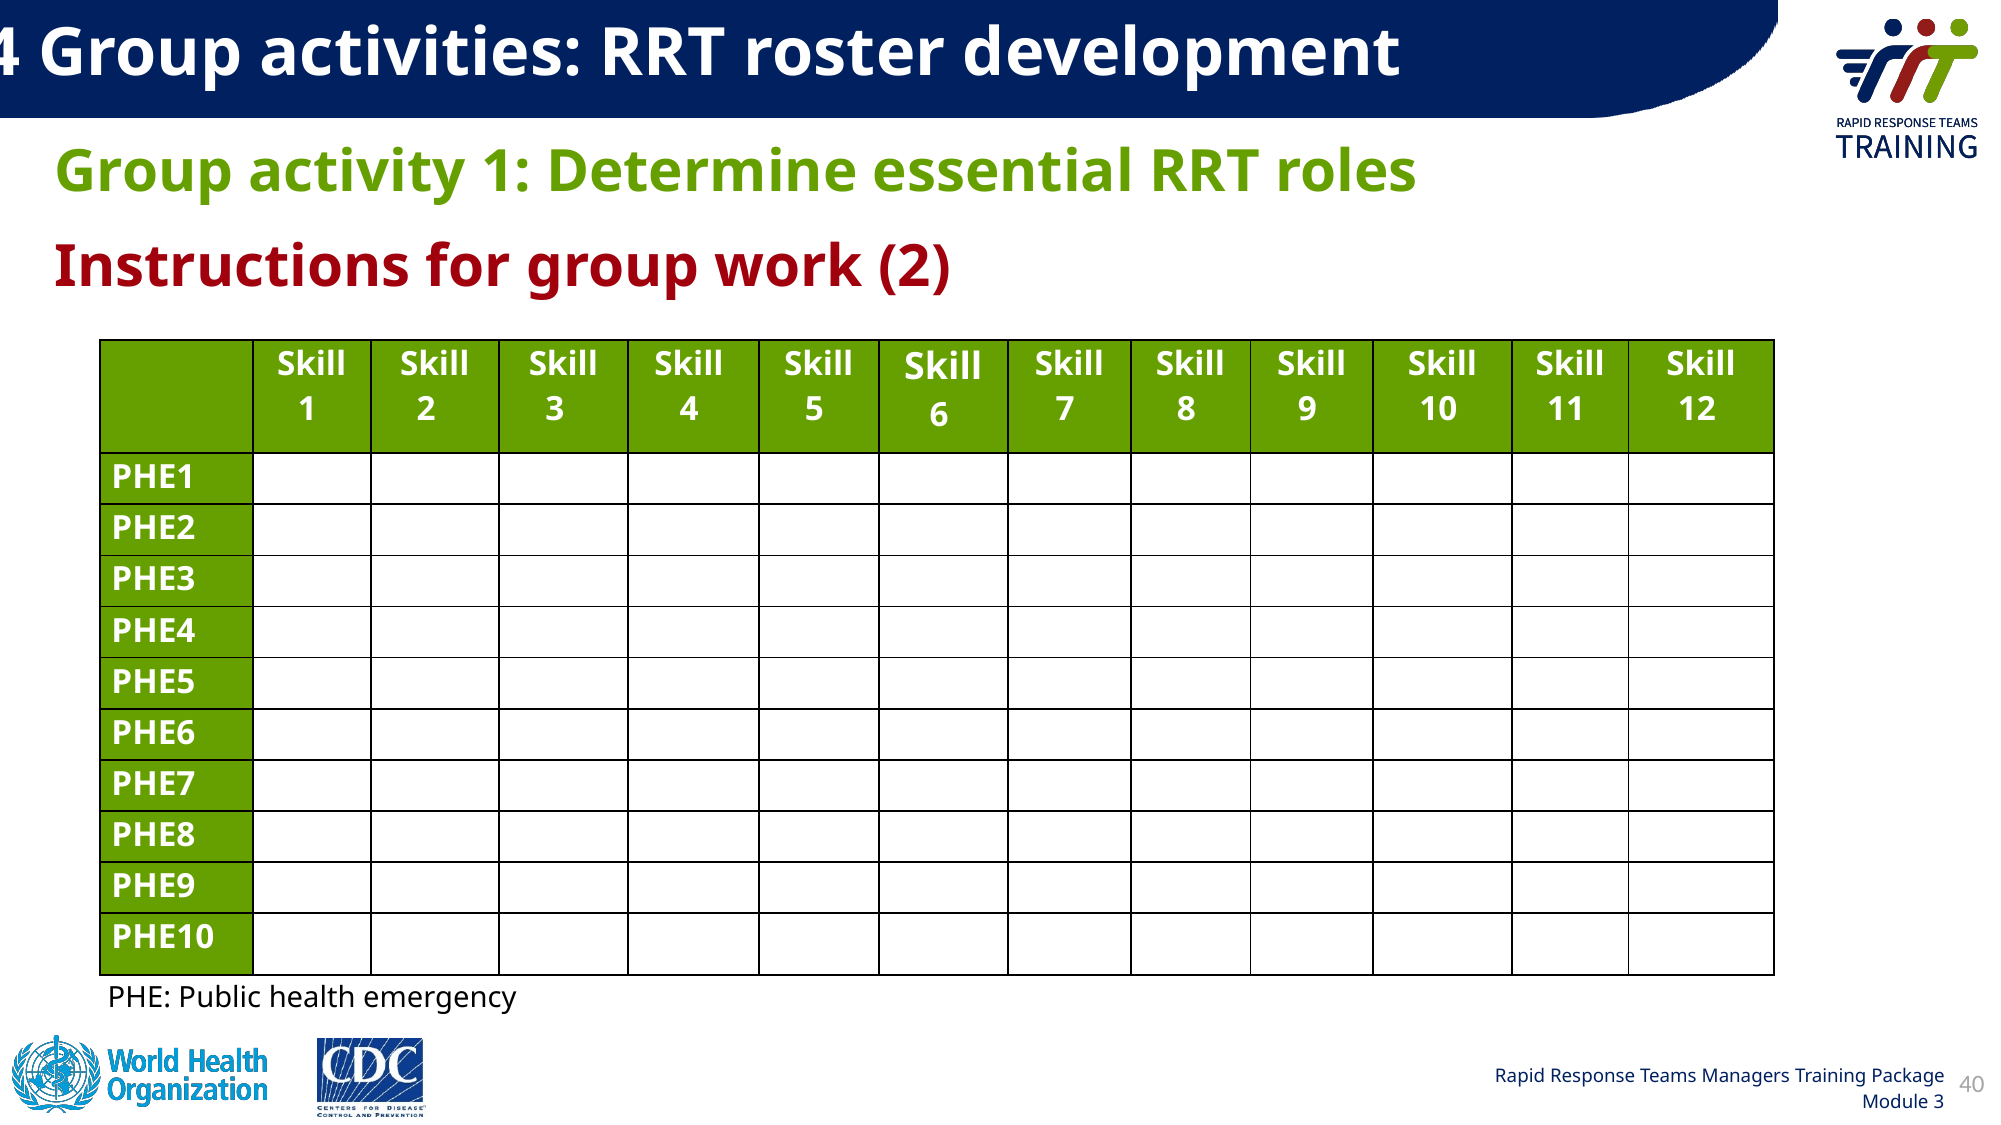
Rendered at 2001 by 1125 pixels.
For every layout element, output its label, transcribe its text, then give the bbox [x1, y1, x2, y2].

table_cell [629, 863, 758, 912]
table_cell [1629, 607, 1773, 657]
text_box PHE: Public health emergency [100, 970, 747, 1021]
table_cell [760, 454, 878, 503]
picture [1835, 19, 1978, 167]
table_cell [1513, 505, 1628, 555]
table_cell PHE5 [101, 658, 252, 708]
table_cell [254, 607, 370, 657]
table_cell [1009, 812, 1130, 861]
table_cell [760, 556, 878, 606]
table_cell [880, 812, 1007, 861]
table_cell [629, 812, 758, 861]
picture [34, 1054, 43, 1078]
table_cell [372, 658, 498, 708]
table_cell [1374, 556, 1511, 606]
table_cell [1513, 710, 1628, 759]
table_cell [1374, 607, 1511, 657]
picture [50, 1108, 62, 1113]
table_cell [880, 607, 1007, 657]
table_cell [760, 812, 878, 861]
table_cell [1251, 710, 1372, 759]
table_cell [1374, 812, 1511, 861]
table_cell [1132, 863, 1250, 912]
picture [22, 1062, 26, 1077]
table_cell PHE1 [101, 454, 252, 503]
table_cell [254, 454, 370, 503]
table_cell [1132, 812, 1250, 861]
table_cell [500, 812, 627, 861]
table_cell PHE3 [101, 556, 252, 606]
table_cell [1009, 607, 1130, 657]
table_cell [1513, 863, 1628, 912]
table_header Skill 9 [1251, 341, 1372, 452]
table_cell [1374, 454, 1511, 503]
table_cell [1132, 710, 1250, 759]
table_cell [372, 556, 498, 606]
table_cell [1374, 863, 1511, 912]
table_cell [1251, 607, 1372, 657]
table_cell [1374, 505, 1511, 555]
table_cell PHE2 [101, 505, 252, 555]
table_cell PHE10 [101, 914, 252, 970]
table_header Skill 3 [500, 341, 627, 452]
table_header Skill 7 [1009, 341, 1130, 452]
picture [40, 1062, 47, 1070]
table_header Skill 6 [880, 341, 1007, 452]
table_cell [1513, 556, 1628, 606]
table_cell [1251, 505, 1372, 555]
table_cell [500, 658, 627, 708]
table_cell [1009, 863, 1130, 912]
table_cell [760, 607, 878, 657]
picture [46, 1056, 54, 1062]
table_header Skill 1 [254, 341, 370, 452]
table_cell [372, 607, 498, 657]
table_cell [1009, 710, 1130, 759]
table_cell [629, 761, 758, 810]
table_cell [500, 863, 627, 912]
table_cell [1251, 556, 1372, 606]
table_cell [1374, 658, 1511, 708]
table_cell [372, 454, 498, 503]
table_cell [1629, 863, 1773, 912]
table_cell [1629, 710, 1773, 759]
table_cell [880, 761, 1007, 810]
table_cell [1132, 914, 1250, 974]
table_cell [880, 505, 1007, 555]
table_cell [1009, 556, 1130, 606]
table_cell [254, 761, 370, 810]
table_cell [880, 863, 1007, 912]
table_cell [1009, 658, 1130, 708]
table_header Skill 12 [1629, 341, 1773, 452]
table_cell [1251, 658, 1372, 708]
table_cell PHE6 [101, 710, 252, 759]
table_cell [1132, 761, 1250, 810]
table_cell PHE7 [101, 761, 252, 810]
table_cell [1629, 761, 1773, 810]
picture [12, 1035, 54, 1068]
table_cell [880, 914, 1007, 974]
table_cell [880, 454, 1007, 503]
table_cell [254, 914, 370, 970]
table_cell [760, 761, 878, 810]
table_cell [760, 505, 878, 555]
picture [12, 1083, 48, 1113]
table_cell [1629, 556, 1773, 606]
table_cell [254, 863, 370, 912]
picture [24, 1054, 36, 1087]
table_header Skill 11 [1513, 341, 1628, 452]
table_cell [1251, 914, 1372, 974]
table_cell [254, 556, 370, 606]
table_cell [254, 658, 370, 708]
picture [30, 1083, 37, 1091]
table_cell [500, 914, 627, 970]
picture [317, 1038, 426, 1117]
table_cell [629, 505, 758, 555]
table_cell [760, 914, 878, 974]
table_cell [629, 710, 758, 759]
table_cell [372, 863, 498, 912]
table_cell [254, 812, 370, 861]
table_cell [1132, 505, 1250, 555]
table_cell [629, 556, 758, 606]
table_cell [760, 658, 878, 708]
slide_number 40 [1916, 1059, 2000, 1113]
table_cell [500, 607, 627, 657]
table_cell [1513, 607, 1628, 657]
picture [71, 1053, 90, 1091]
table_cell [1513, 761, 1628, 810]
table_cell [254, 505, 370, 555]
table_cell [1629, 914, 1773, 974]
table_cell [1513, 454, 1628, 503]
table_cell [500, 454, 627, 503]
table_cell [372, 914, 498, 970]
table_cell [629, 914, 758, 974]
table_cell [500, 505, 627, 555]
picture [36, 1088, 78, 1105]
table_cell [1009, 914, 1130, 974]
table_cell [1009, 454, 1130, 503]
table_header Skill 2 [372, 341, 498, 452]
table_cell [1132, 454, 1250, 503]
table_cell [760, 863, 878, 912]
table_cell [372, 812, 498, 861]
table_cell PHE8 [101, 812, 252, 861]
table_cell [1629, 505, 1773, 555]
table_cell [1513, 658, 1628, 708]
table_cell [880, 556, 1007, 606]
text_box Instructions for group work (2) [47, 226, 1805, 321]
table_cell [500, 556, 627, 606]
table_cell PHE9 [101, 863, 252, 912]
picture [0, 0, 1778, 118]
table_cell [254, 710, 370, 759]
table_cell [1513, 812, 1628, 861]
table_cell [1629, 658, 1773, 708]
table_cell [372, 761, 498, 810]
table_cell [500, 761, 627, 810]
table_cell PHE4 [101, 607, 252, 657]
table_header Skill 4 [629, 341, 758, 452]
table_cell [629, 607, 758, 657]
table_cell [1374, 761, 1511, 810]
table_cell [1251, 761, 1372, 810]
table_cell [1009, 505, 1130, 555]
table_cell [1009, 761, 1130, 810]
table_cell [629, 658, 758, 708]
table_cell [1629, 454, 1773, 503]
table_cell [880, 658, 1007, 708]
table_cell [1251, 863, 1372, 912]
table_cell [1513, 914, 1628, 974]
table_cell [880, 710, 1007, 759]
table_cell [1374, 710, 1511, 759]
table_cell [1251, 812, 1372, 861]
table_cell [1132, 556, 1250, 606]
table_cell [1629, 812, 1773, 861]
table_header Skill 8 [1132, 341, 1250, 452]
text_box Group activity 1: Determine essential RRT roles [47, 119, 1805, 226]
table_header Skill 10 [1374, 341, 1511, 452]
table_cell [372, 710, 498, 759]
text_box 3.4 Group activities: RRT roster development [0, 0, 1418, 96]
table_header Skill 5 [760, 341, 878, 452]
table_cell [372, 505, 498, 555]
table_cell [1132, 607, 1250, 657]
table_cell [1132, 658, 1250, 708]
table_header [101, 341, 252, 452]
table_cell [629, 454, 758, 503]
table_cell [500, 710, 627, 759]
table_cell [1374, 914, 1511, 974]
picture [59, 1035, 267, 1113]
table_cell [760, 710, 878, 759]
table_cell [1251, 454, 1372, 503]
